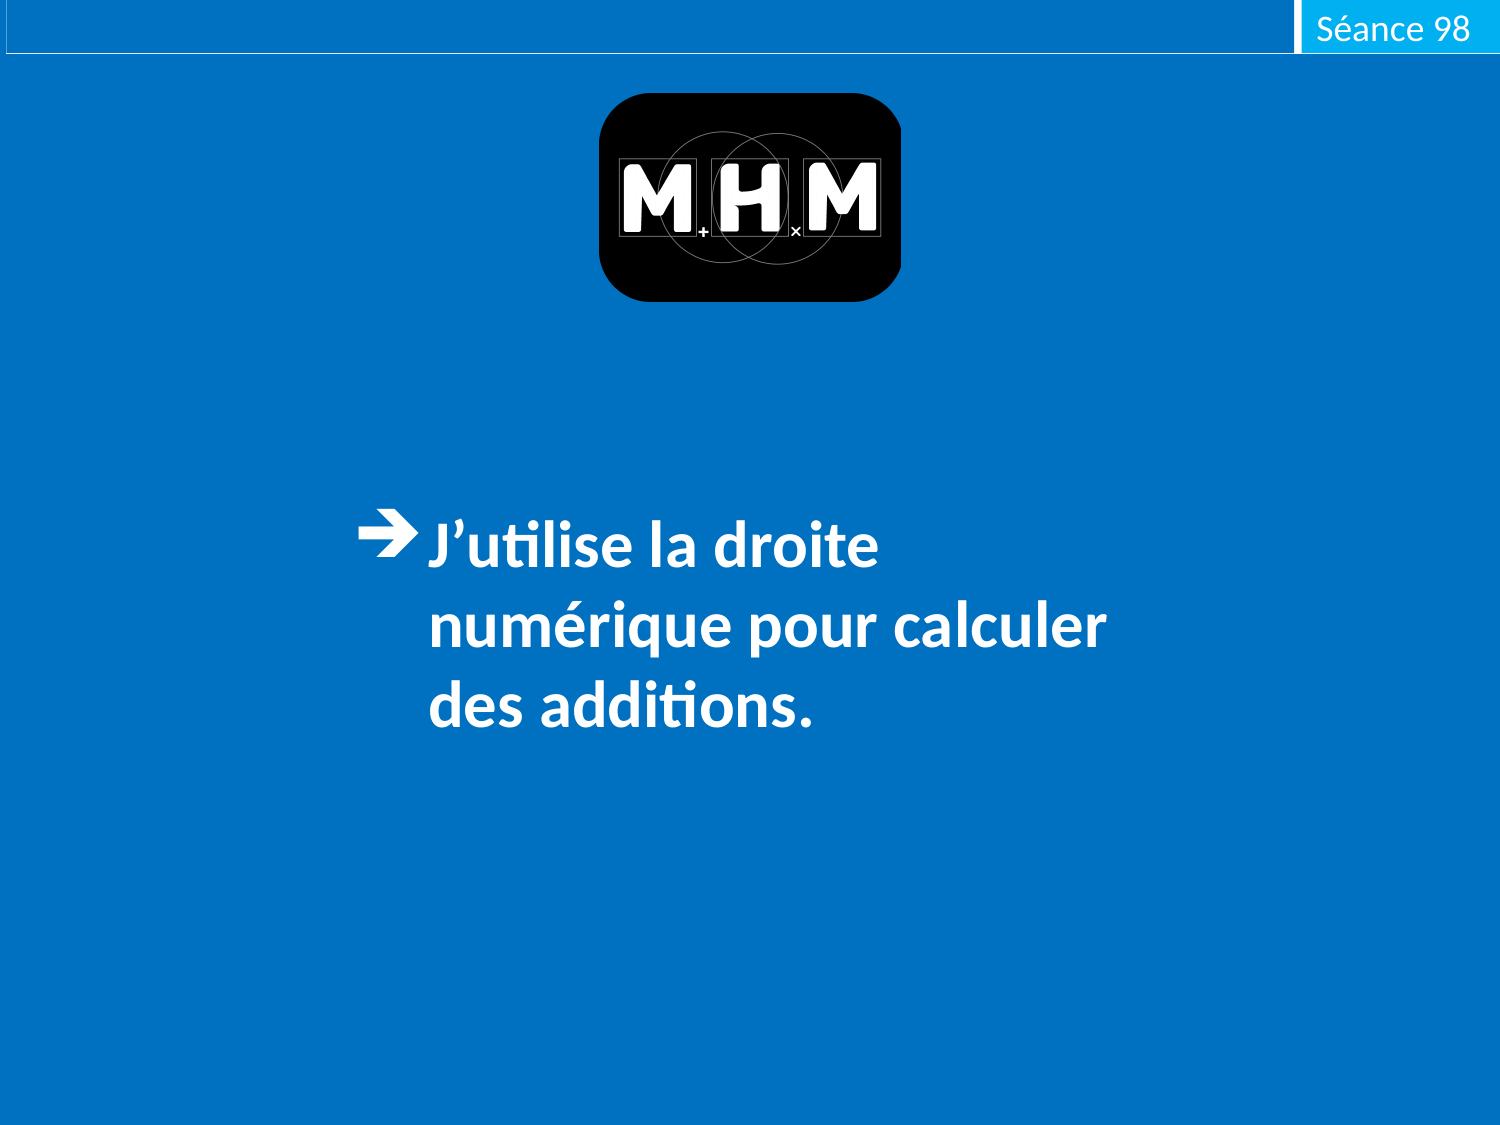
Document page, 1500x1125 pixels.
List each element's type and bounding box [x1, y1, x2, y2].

text_box [0, 54, 1500, 1125]
